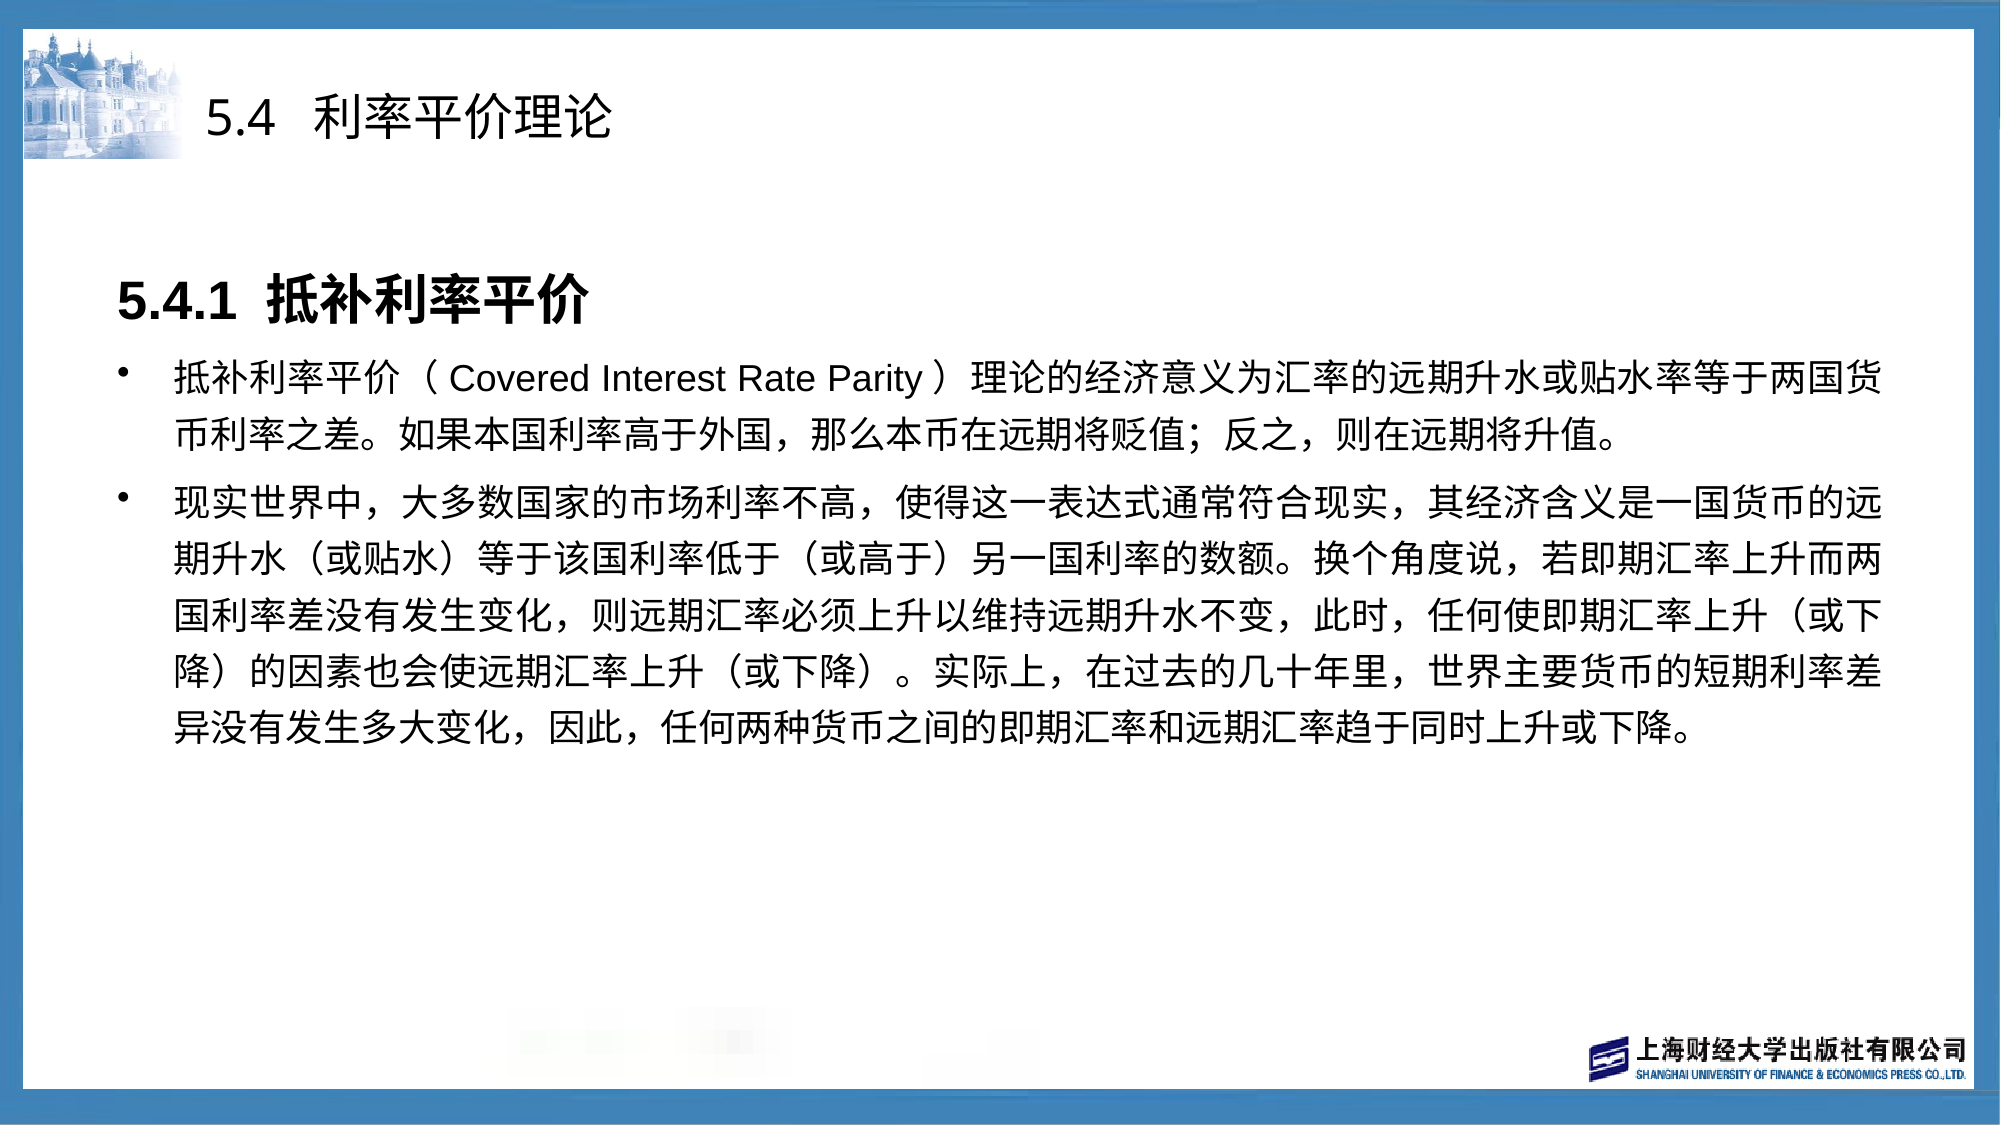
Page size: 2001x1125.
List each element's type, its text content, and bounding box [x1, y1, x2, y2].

list 5.4.1 抵补利率平价 抵补利率平价（Covered Interest Rate Parity）理论的经济意义为汇率的远期升水或贴水率等于两国货币利率之差。如果本国利率高于外国，那么本币在远期将贬值；反之，则在远期将升值。 现实世界中，大多数国家的市场利率不高，使得这一表达式通常符合现实，其经济含义是一国货币的远期升水（或贴水）等于该国利率低于（或高于）另一国利率的数额。换个角度说，若即期汇率上升而两国利率差没有发生变化，则远期汇率必须上升以维持远期升水不变，此时，任何使即期汇率上升（或下降）的因素也会使远期汇率上升（或下降）。实际上，在过去的几十年里，世界主要货币的短期利率差异没有发生多大变化，因此，任何两种货币之间的即期汇率和远期汇率趋于同时上升或下降。 [102, 241, 1898, 1065]
title 5.4 利率平价理论 [190, 64, 1547, 168]
picture [0, 0, 2001, 1125]
